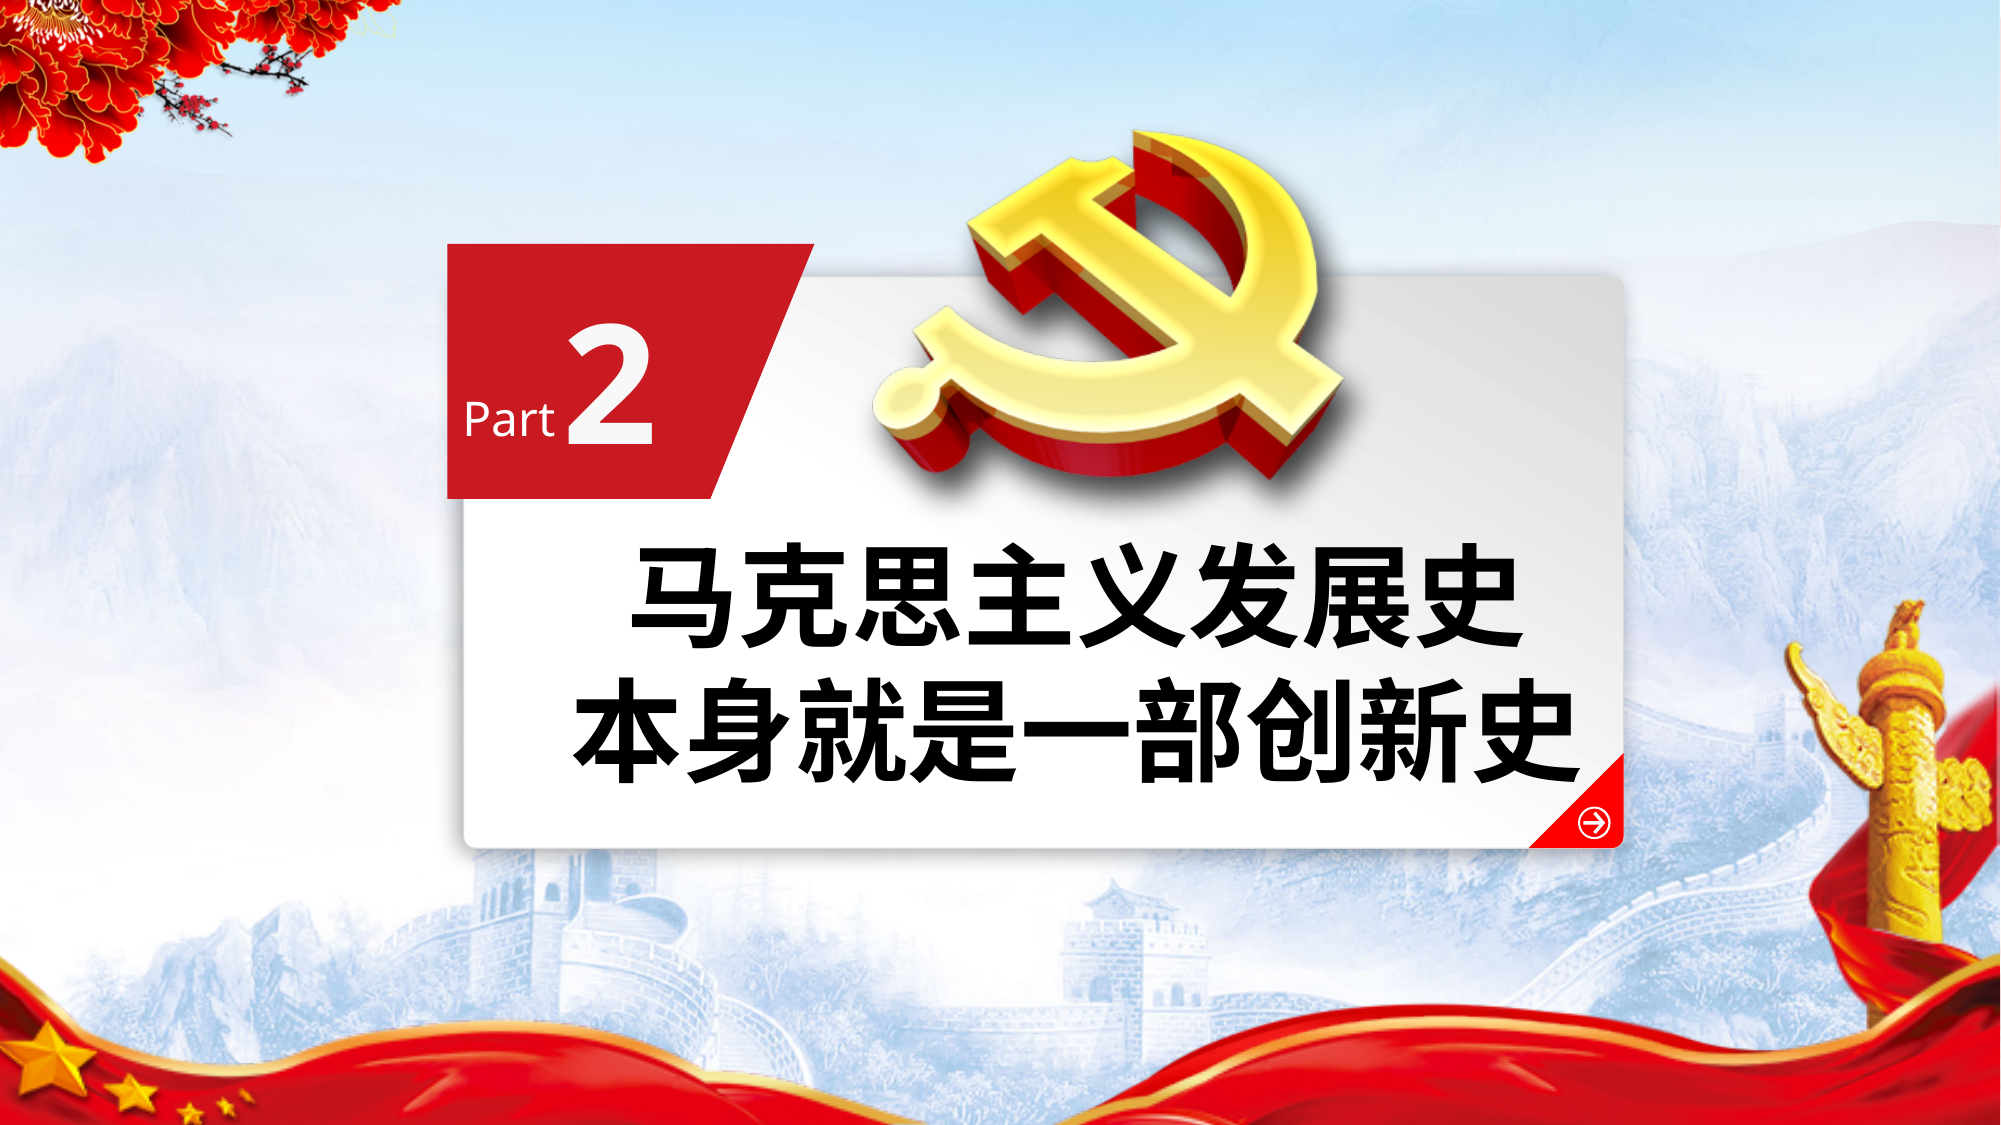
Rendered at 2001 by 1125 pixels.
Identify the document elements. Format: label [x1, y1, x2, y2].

picture [0, 0, 2001, 1125]
text_box [447, 243, 1624, 849]
